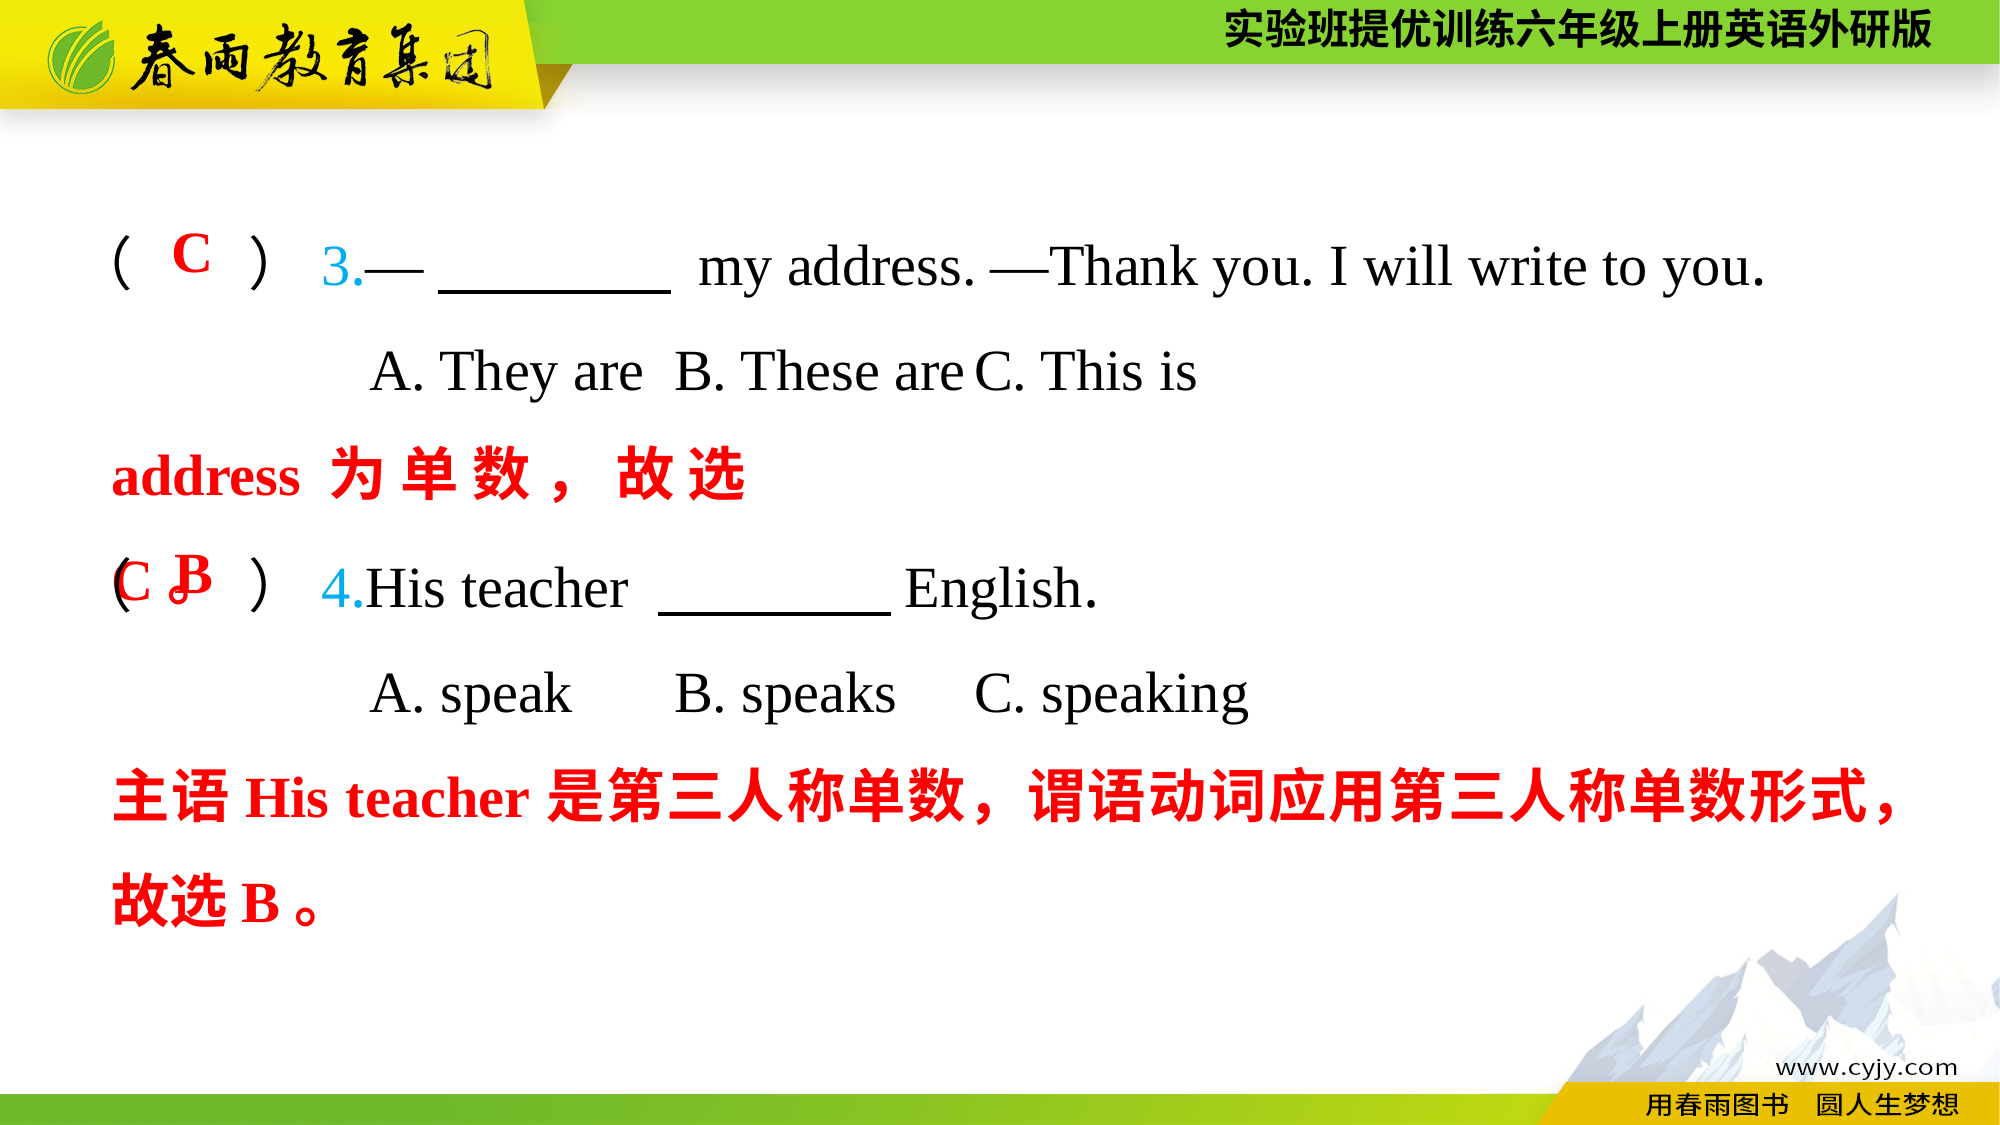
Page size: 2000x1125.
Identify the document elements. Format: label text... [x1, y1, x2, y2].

picture [0, 0, 2000, 1125]
text_box （ ）4.His teacher English. A. speak B. speaks C. speaking [59, 506, 1944, 732]
text_box address为单数，故选C。 [96, 394, 776, 506]
text_box B [160, 527, 229, 613]
list （ ）3.— my address. —Thank you. I will write to you. A. They are B. These are C. This is [59, 184, 1944, 412]
text_box 主语His teacher是第三人称单数，谓语动词应用第三人称单数形式，故选B。 [96, 716, 1944, 942]
text_box C [156, 207, 229, 292]
